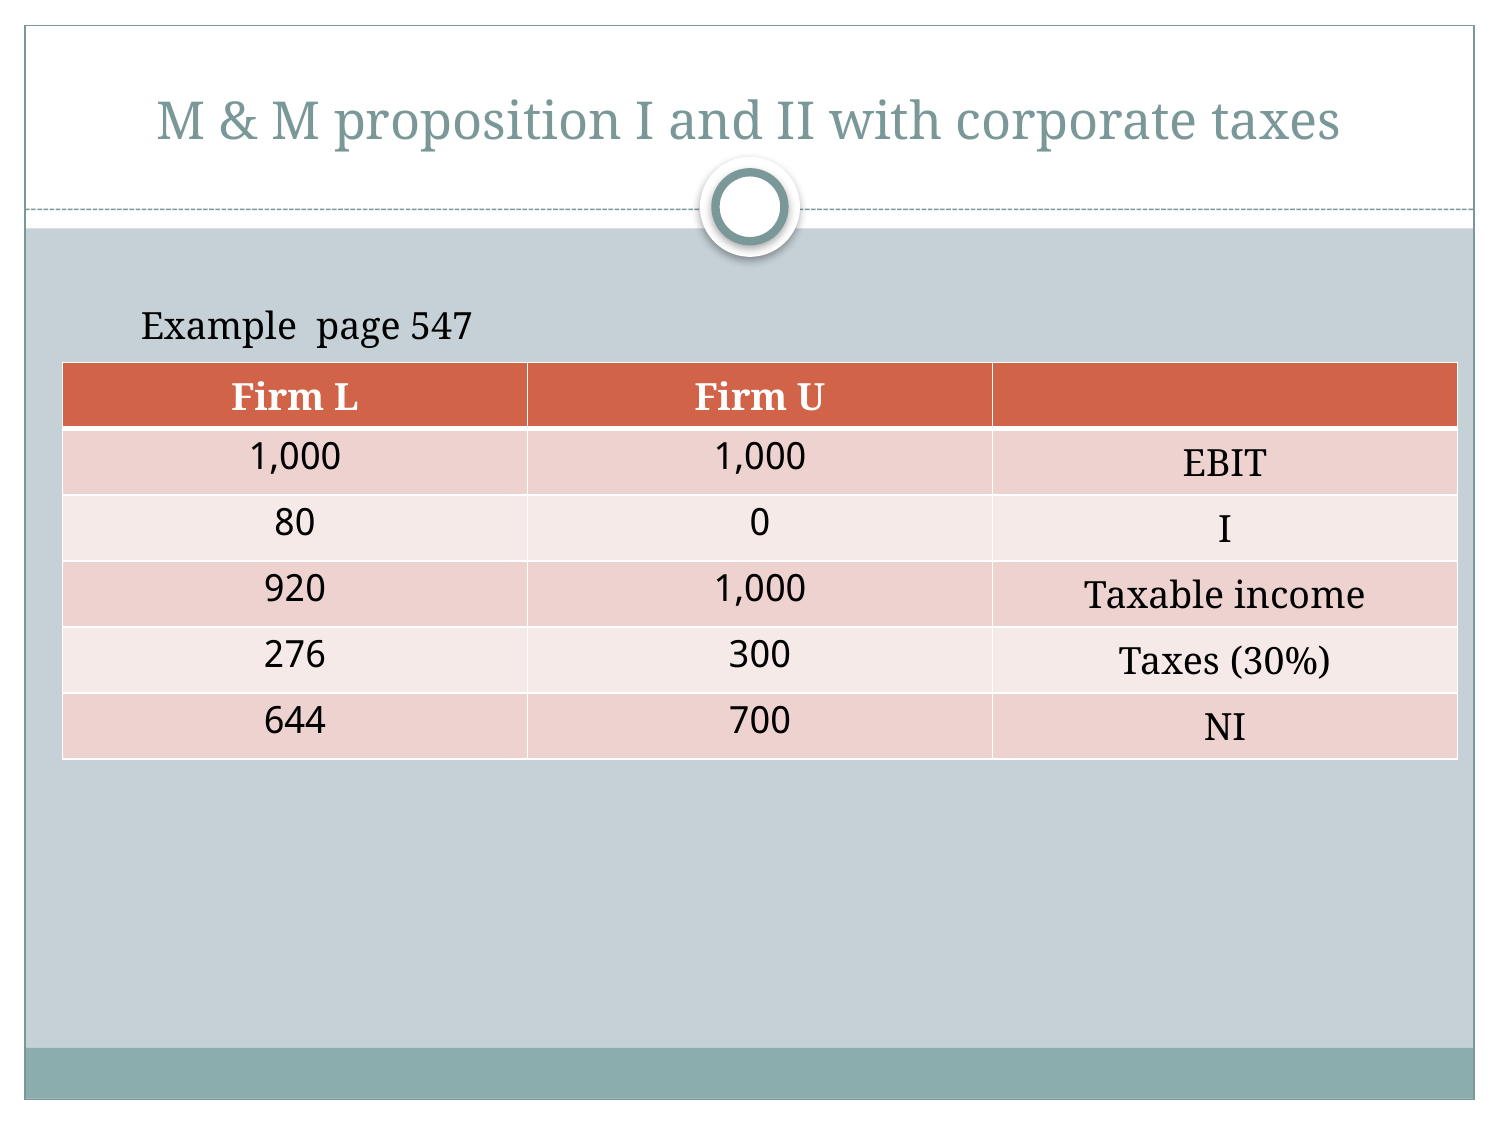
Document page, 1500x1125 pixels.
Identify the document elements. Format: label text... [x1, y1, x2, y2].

table_cell I [993, 496, 1457, 560]
table_cell 80 [63, 496, 527, 560]
table_cell 1,000 [528, 562, 992, 626]
title M & M proposition I and II with corporate taxes [49, 37, 1450, 162]
table_header Firm L [63, 363, 527, 426]
table_cell 276 [63, 628, 527, 692]
table_cell 1,000 [63, 431, 527, 494]
table_cell EBIT [993, 431, 1457, 494]
table_cell 700 [528, 694, 992, 758]
table_header Firm U [528, 363, 992, 426]
table_cell 0 [528, 496, 992, 560]
table_cell 1,000 [528, 431, 992, 494]
table_cell Taxes (30%) [993, 628, 1457, 692]
table_cell 920 [63, 562, 527, 626]
table_cell Taxable income [993, 562, 1457, 626]
table_cell 300 [528, 628, 992, 692]
table_cell NI [993, 694, 1457, 758]
text_box Example page 547 [126, 295, 489, 355]
table_cell 644 [63, 694, 527, 758]
table_header [993, 363, 1457, 426]
